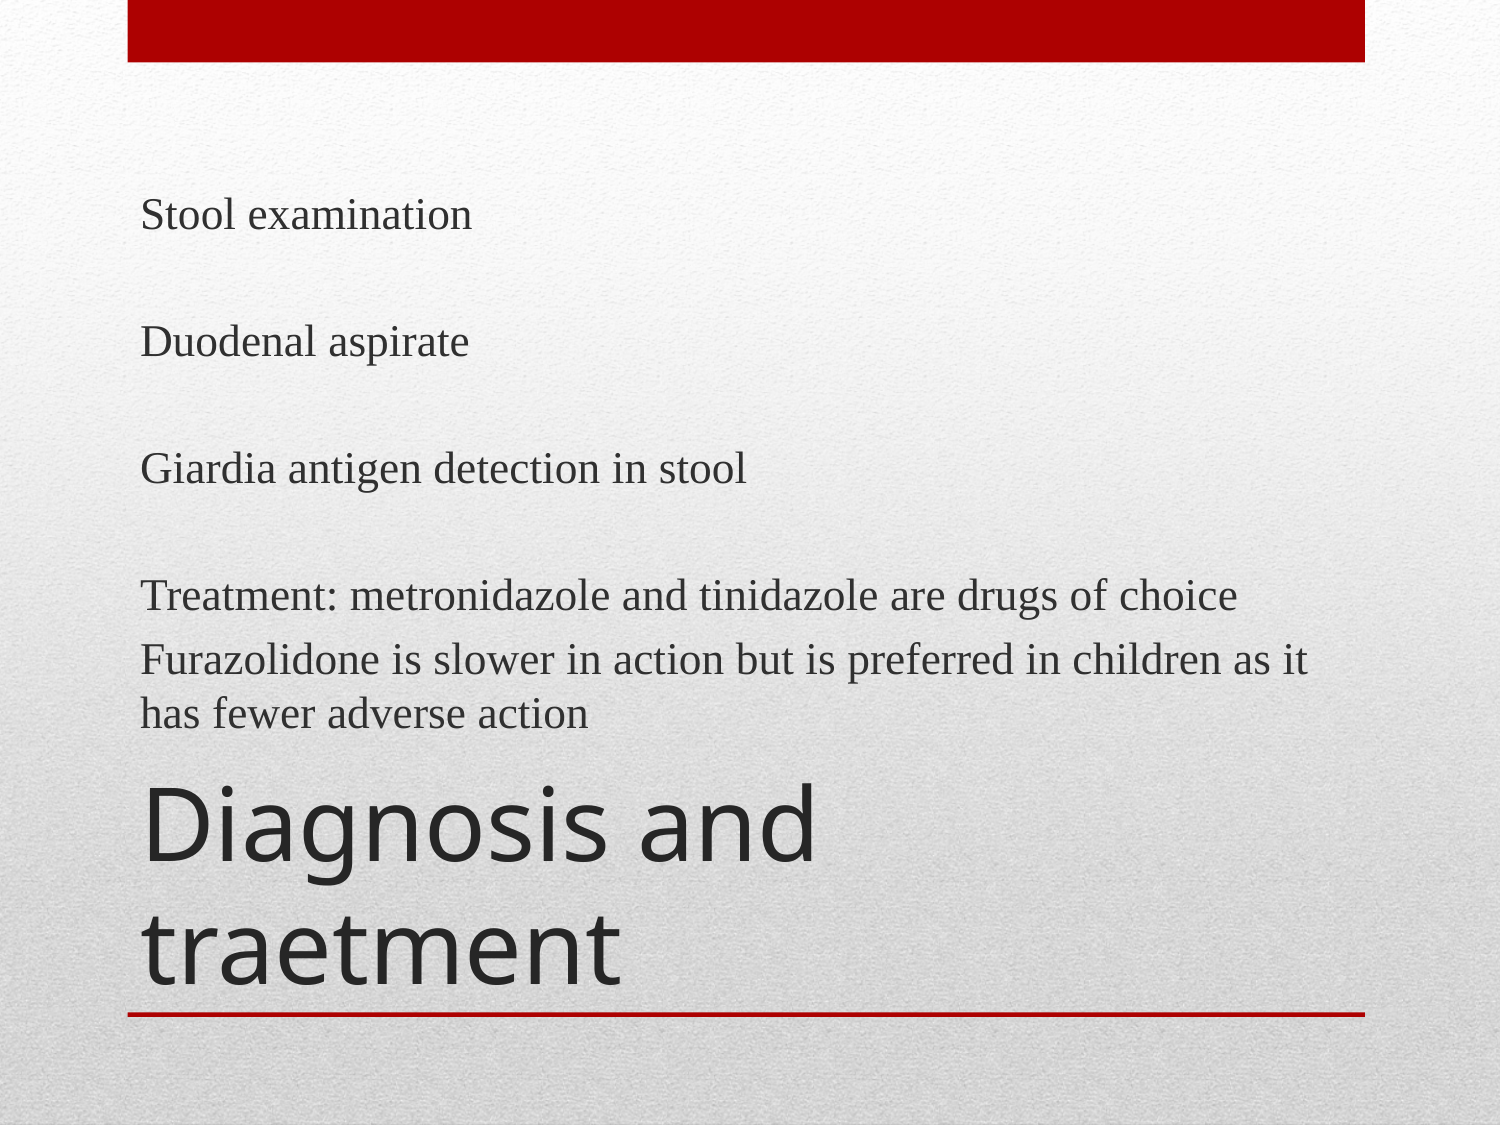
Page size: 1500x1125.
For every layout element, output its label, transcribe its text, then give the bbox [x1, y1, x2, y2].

title Diagnosis and traetment [125, 750, 1238, 1013]
list Stool examination Duodenal aspirate Giardia antigen detection in stool Treatment: metronidazole and tinidazole are drugs of choice Furazolidone is slower in action but is preferred in children as it has fewer adverse action [125, 112, 1363, 750]
